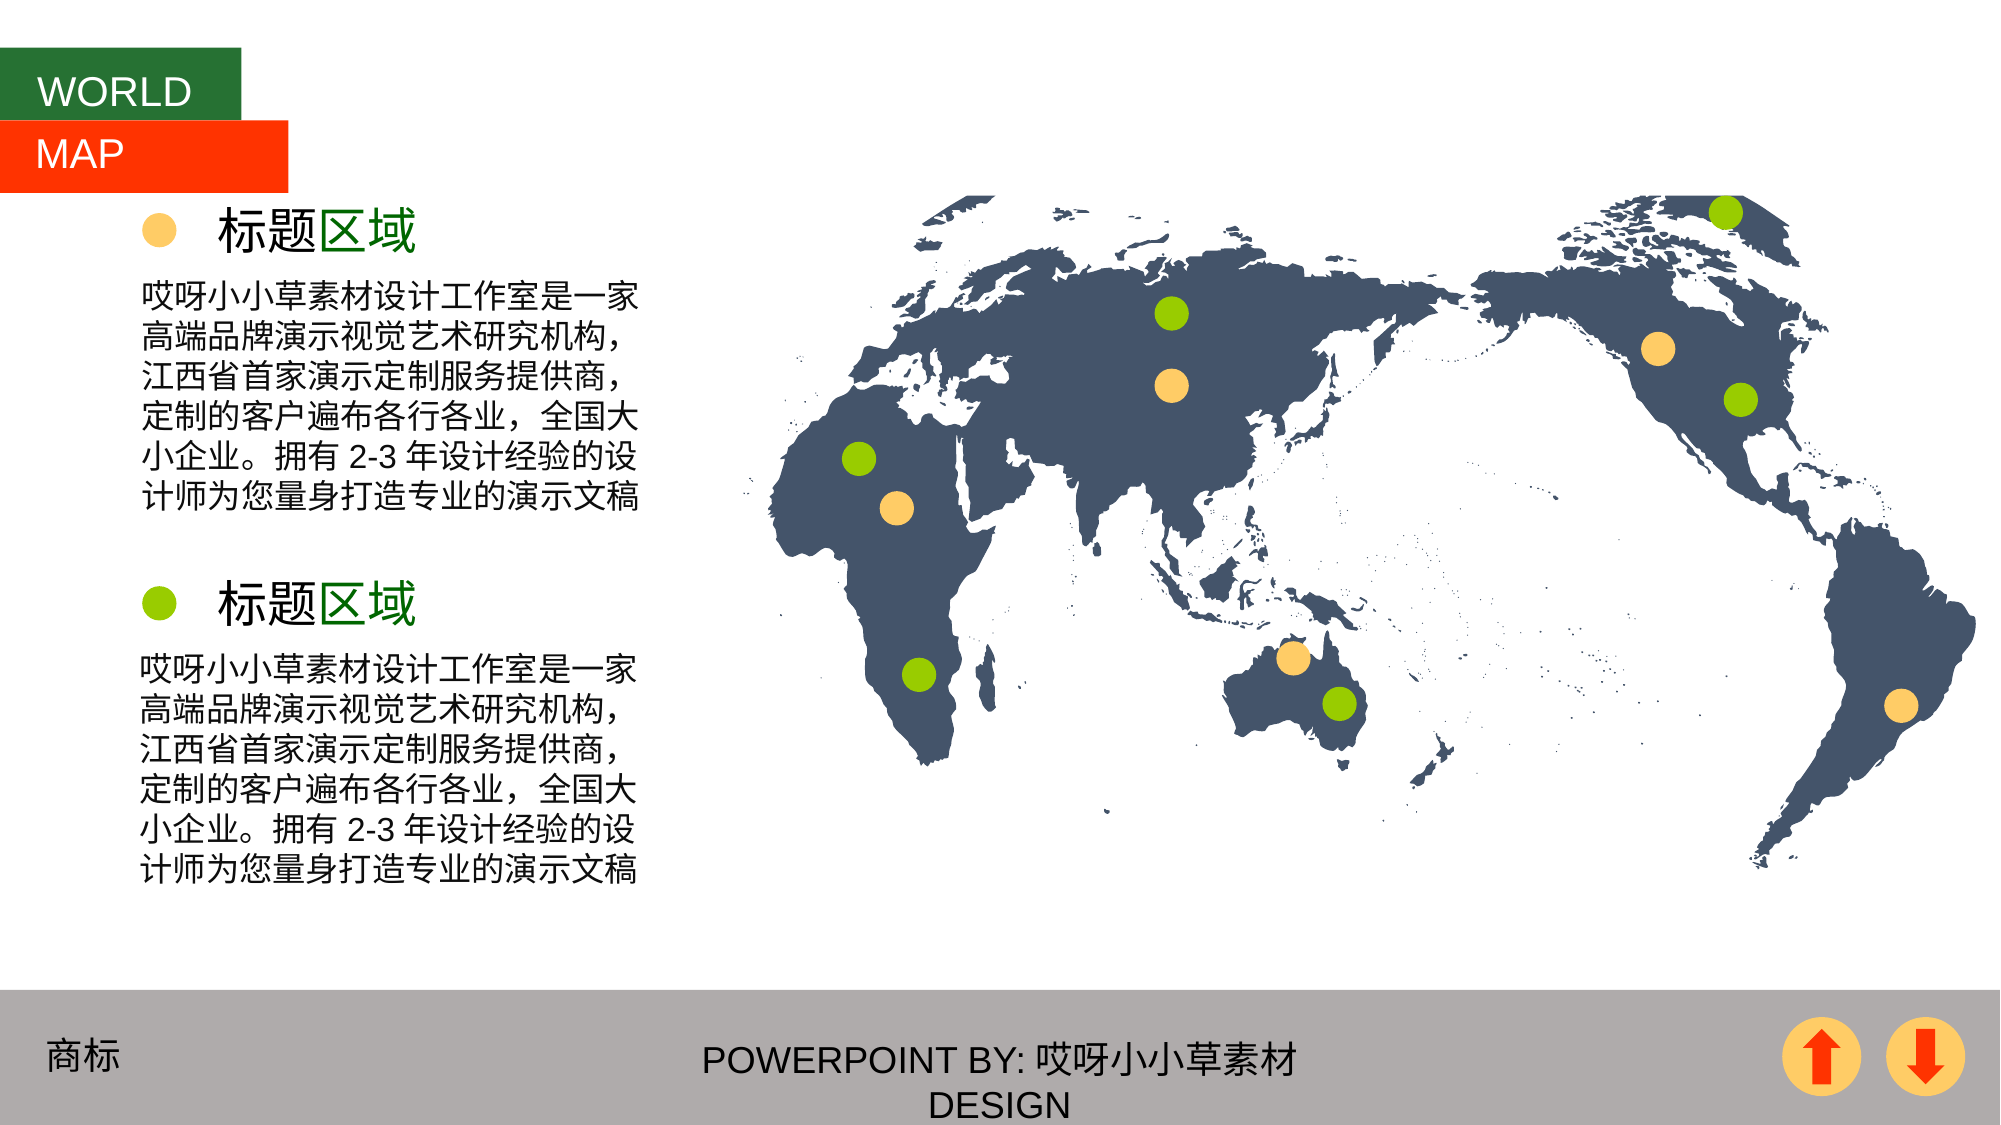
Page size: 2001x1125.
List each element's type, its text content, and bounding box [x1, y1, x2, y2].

text_box [1321, 685, 1358, 723]
text_box [900, 656, 938, 694]
text_box [840, 440, 878, 478]
text_box MAP [20, 119, 168, 185]
text_box [1153, 367, 1190, 404]
text_box [748, 476, 755, 484]
text_box [1707, 194, 1745, 231]
text_box WORLD [22, 57, 250, 123]
text_box [1640, 330, 1677, 368]
text_box 哎呀小小草素材设计工作室是一家高端品牌演示视觉艺术研究机构，江西省首家演示定制服务提供商，定制的客户遍布各行各业，全国大小企业。拥有2-3年设计经验的设计师为您量身打造专业的演示文稿 [126, 267, 673, 523]
text_box 标题区域 [203, 192, 456, 267]
text_box [1883, 687, 1920, 724]
text_box 标题区域 [203, 565, 456, 641]
text_box [764, 194, 1977, 872]
text_box 哎呀小小草素材设计工作室是一家高端品牌演示视觉艺术研究机构，江西省首家演示定制服务提供商，定制的客户遍布各行各业，全国大小企业。拥有2-3年设计经验的设计师为您量身打造专业的演示文稿 [124, 641, 671, 896]
text_box [1153, 295, 1190, 332]
text_box [1275, 640, 1312, 677]
text_box [878, 490, 916, 527]
text_box [141, 585, 178, 622]
text_box [1722, 381, 1760, 419]
text_box [141, 211, 178, 249]
text_box [742, 491, 751, 496]
